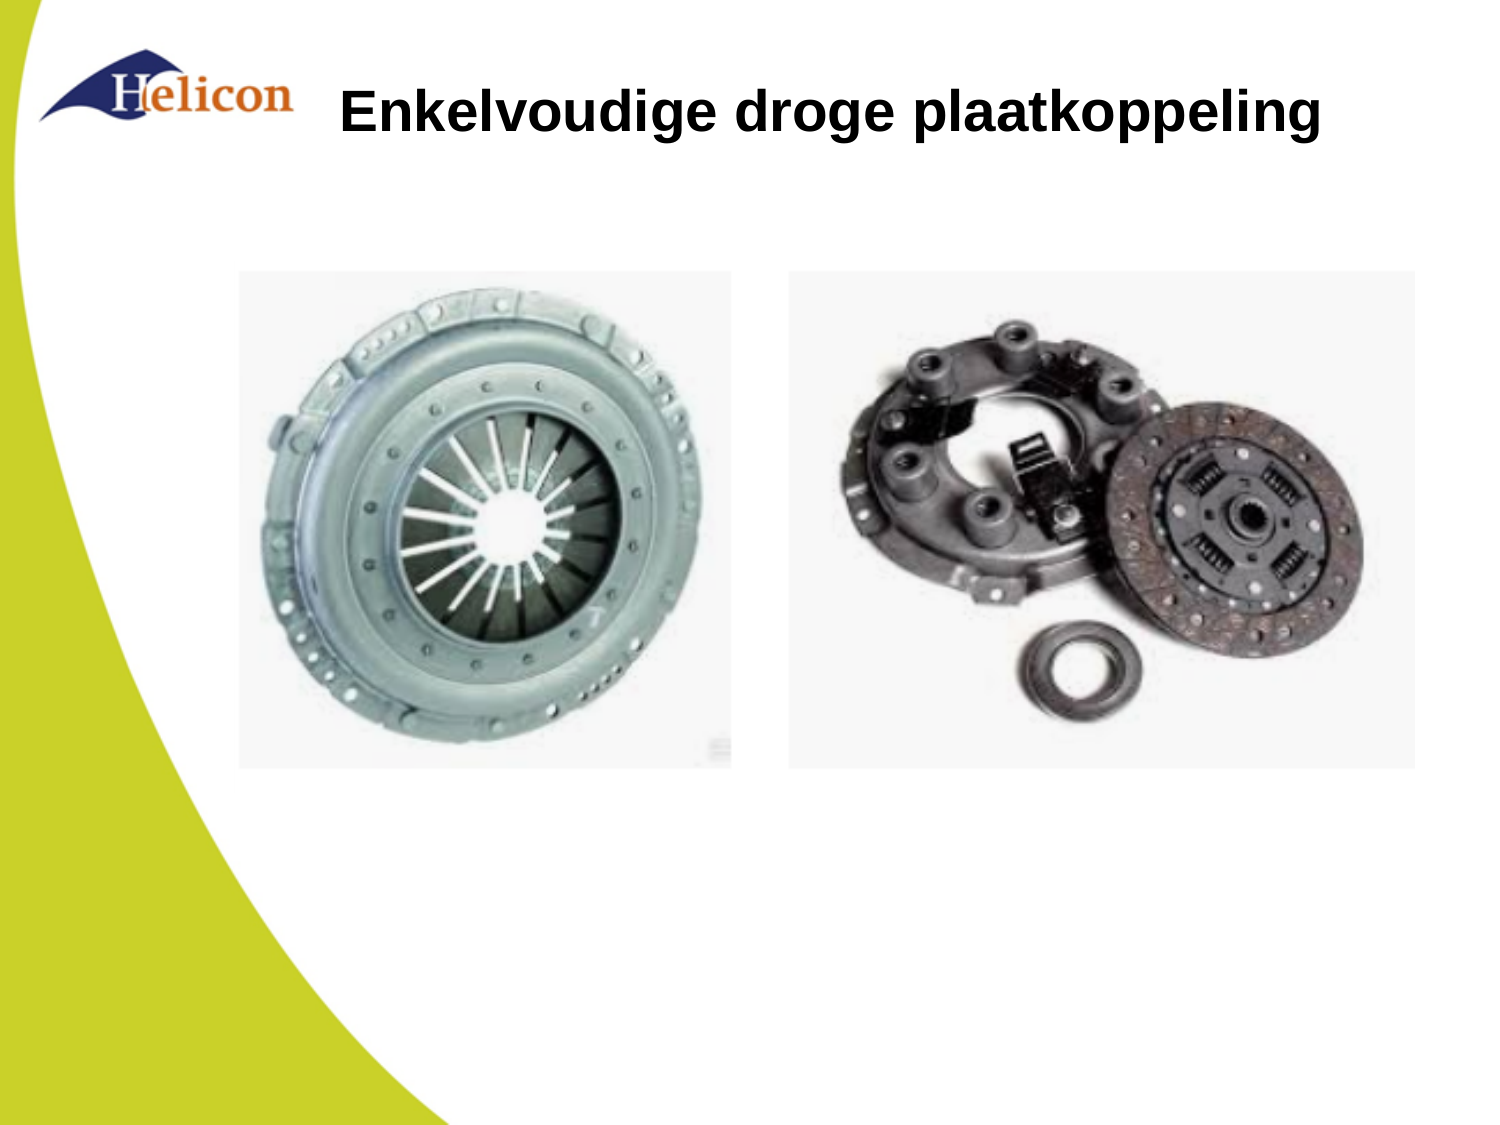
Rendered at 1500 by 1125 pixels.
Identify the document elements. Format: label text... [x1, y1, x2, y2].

picture [0, 0, 1500, 1125]
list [233, 260, 1416, 794]
title Enkelvoudige droge plaatkoppeling [324, 54, 1415, 161]
